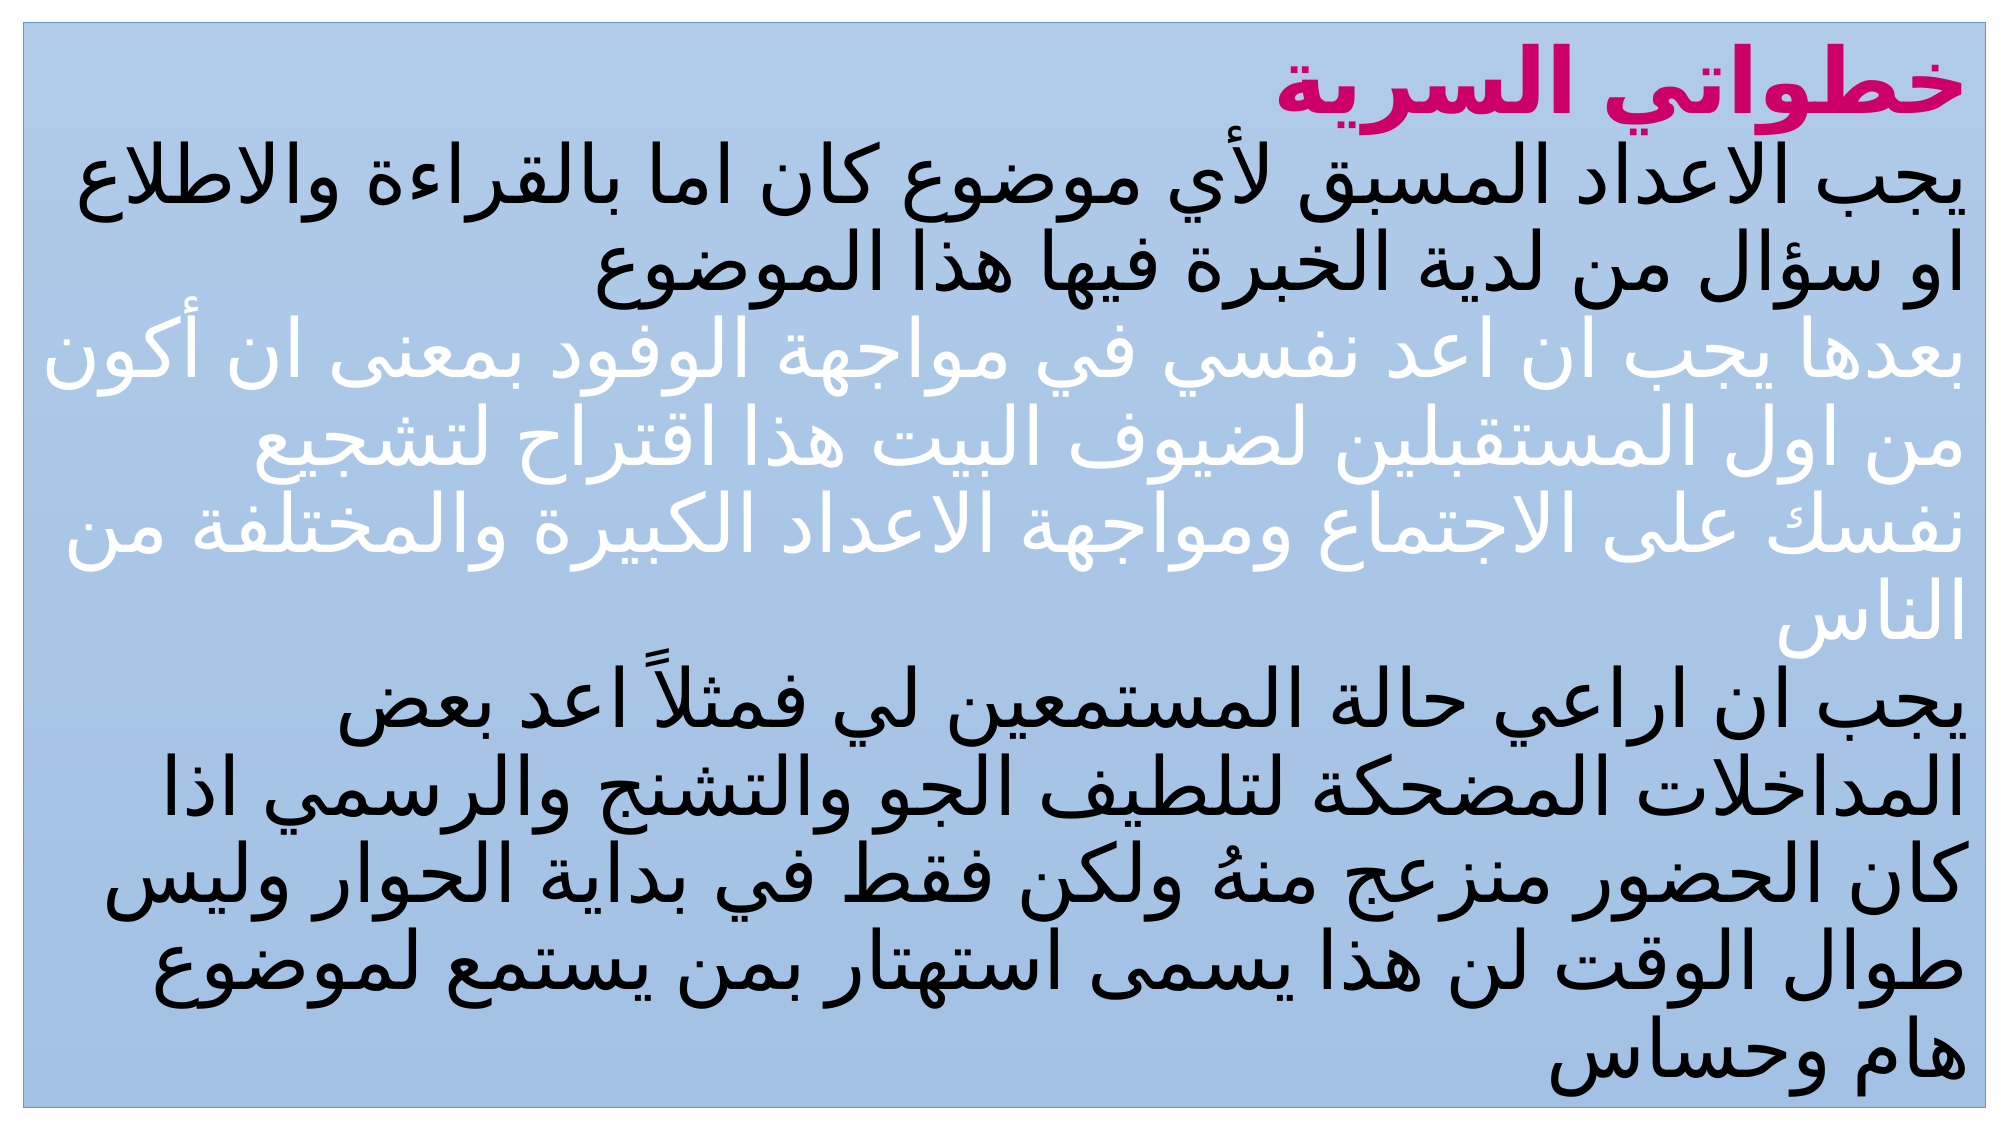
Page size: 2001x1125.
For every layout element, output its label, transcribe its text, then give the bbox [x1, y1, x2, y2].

title خطواتي السرية يجب الاعداد المسبق لأي موضوع كان اما بالقراءة والاطلاع او سؤال من لدية الخبرة فيها هذا الموضوع بعدها يجب ان اعد نفسي في مواجهة الوفود بمعنى ان أكون من اول المستقبلين لضيوف البيت هذا اقتراح لتشجيع نفسك على الاجتماع ومواجهة الاعداد الكبيرة والمختلفة من الناس يجب ان اراعي حالة المستمعين لي فمثلاً اعد بعض المداخلات المضحكة لتلطيف الجو والتشنج والرسمي اذا كان الحضور منزعج منهُ ولكن فقط في بداية الحوار وليس طوال الوقت لن هذا يسمى استهتار بمن يستمع لموضوع هام وحساس [23, 22, 1986, 1108]
